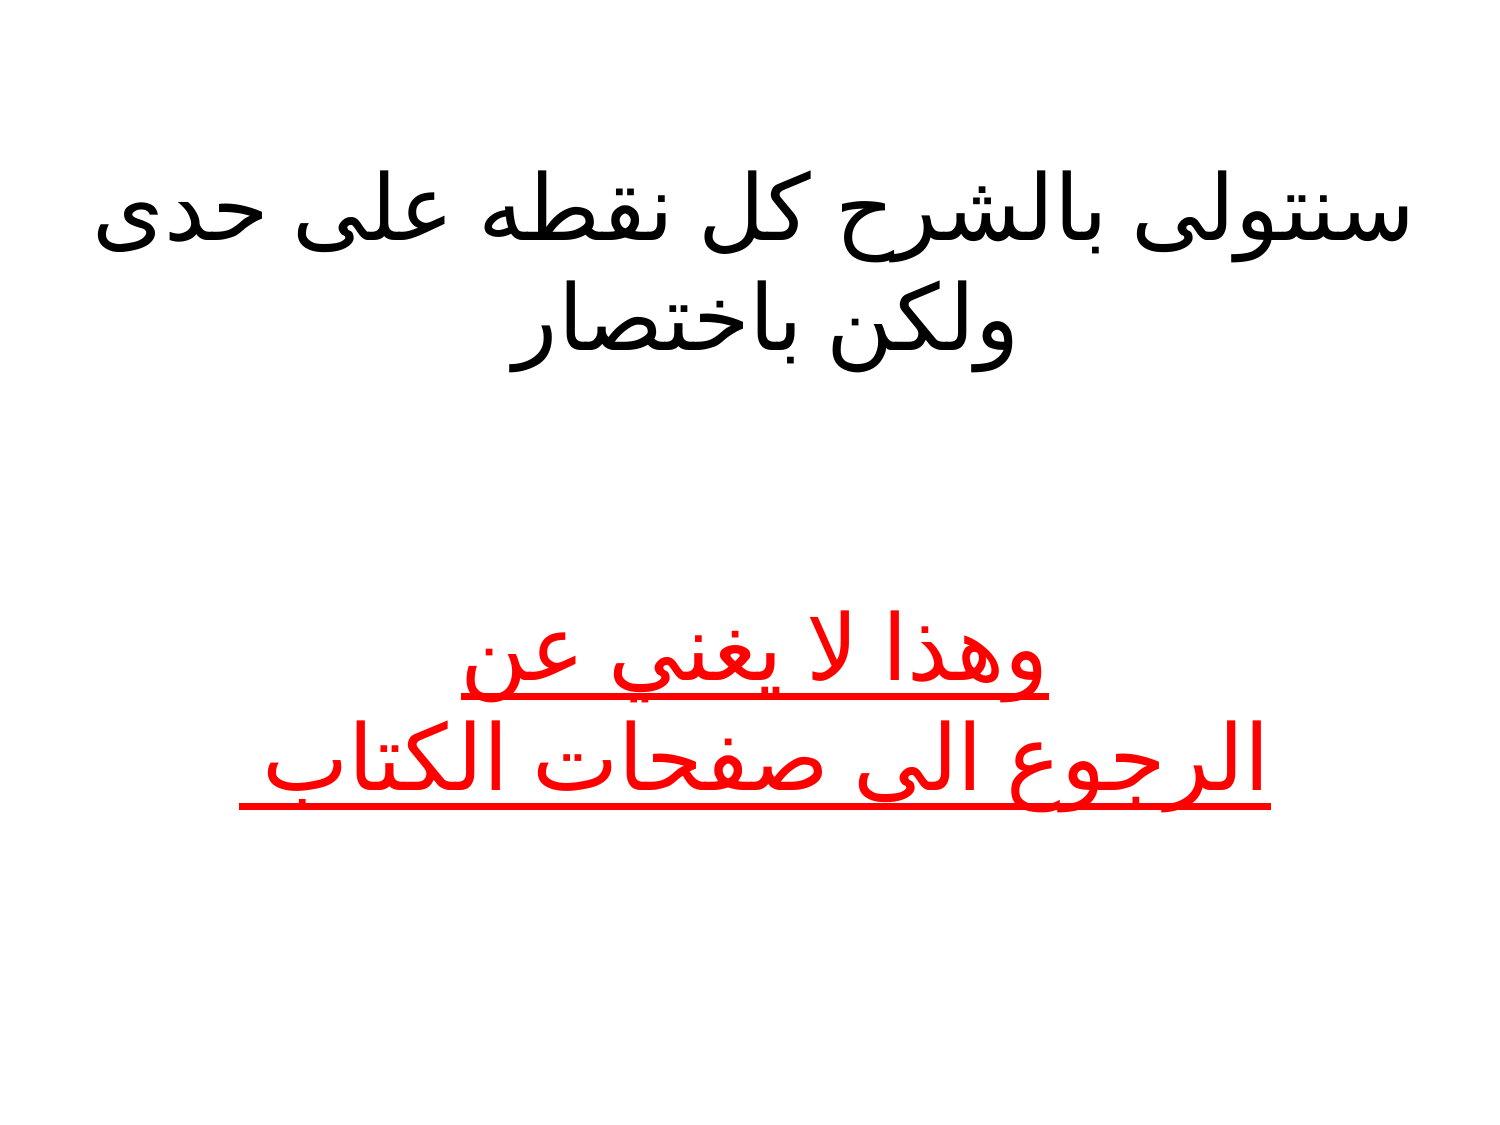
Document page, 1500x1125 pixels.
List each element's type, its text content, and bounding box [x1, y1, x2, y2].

title سنتولى بالشرح كل نقطه على حدى ولكن باختصار وهذا لا يغني عن الرجوع الى صفحات الكتاب [75, 45, 1436, 1024]
